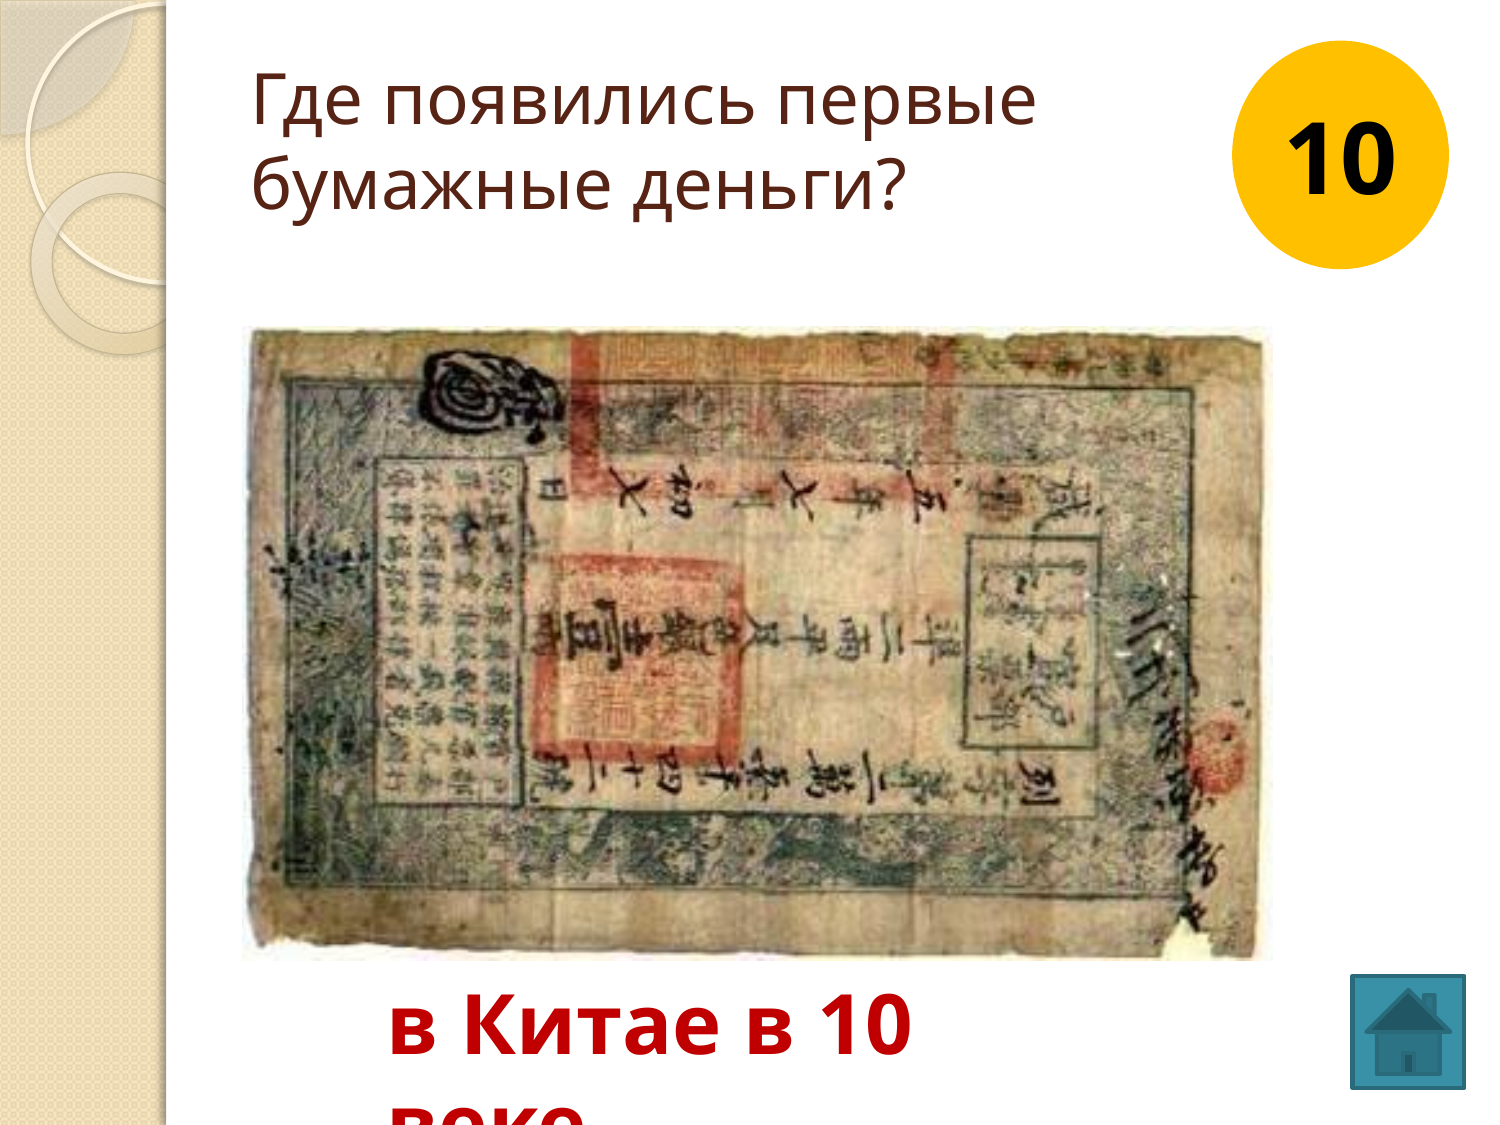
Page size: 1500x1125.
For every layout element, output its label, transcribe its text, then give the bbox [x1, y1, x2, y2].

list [241, 325, 1274, 961]
title Где появились первые бумажные деньги? [235, 45, 1164, 233]
text_box в Китае в 10 веке [371, 972, 1093, 1125]
text_box [1350, 974, 1466, 1090]
text_box 10 [1232, 40, 1449, 270]
